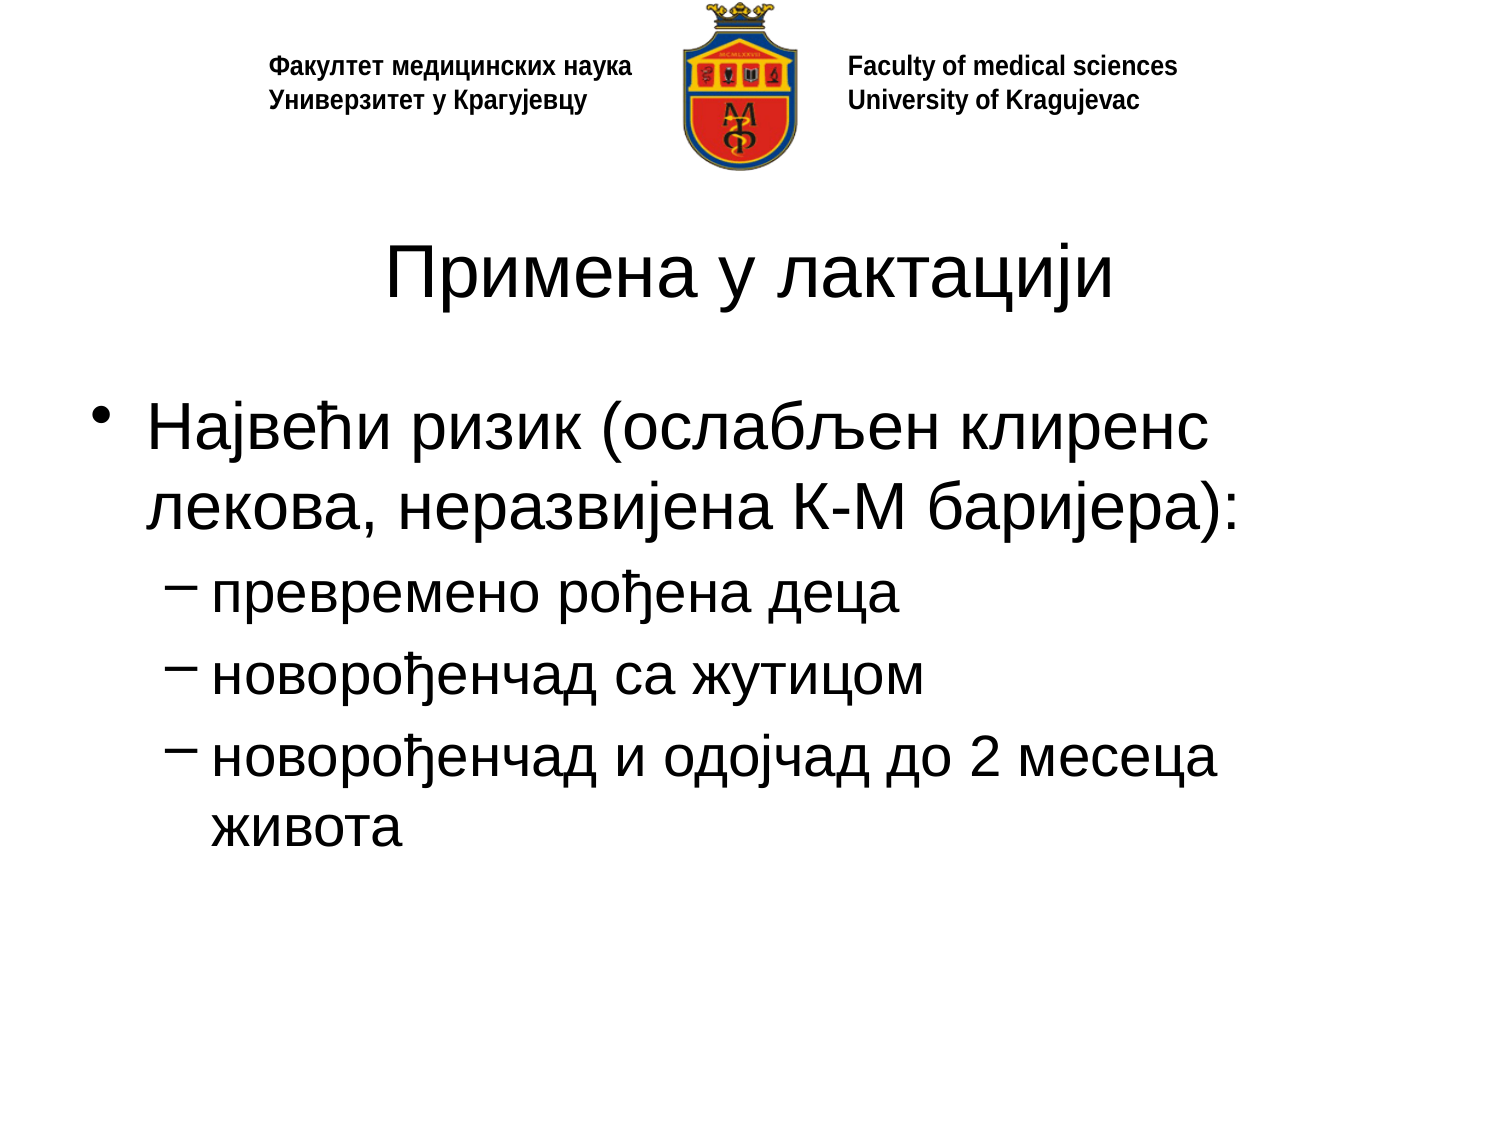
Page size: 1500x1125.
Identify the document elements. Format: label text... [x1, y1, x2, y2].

list Највећи ризик (ослабљен клиренс лекова, неразвијена К-М баријера): превремено рођена деца новорођенчад са жутицом новорођенчад и одојчад до 2 месеца живота [74, 374, 1426, 1118]
title Примена у лактацији [74, 173, 1426, 362]
